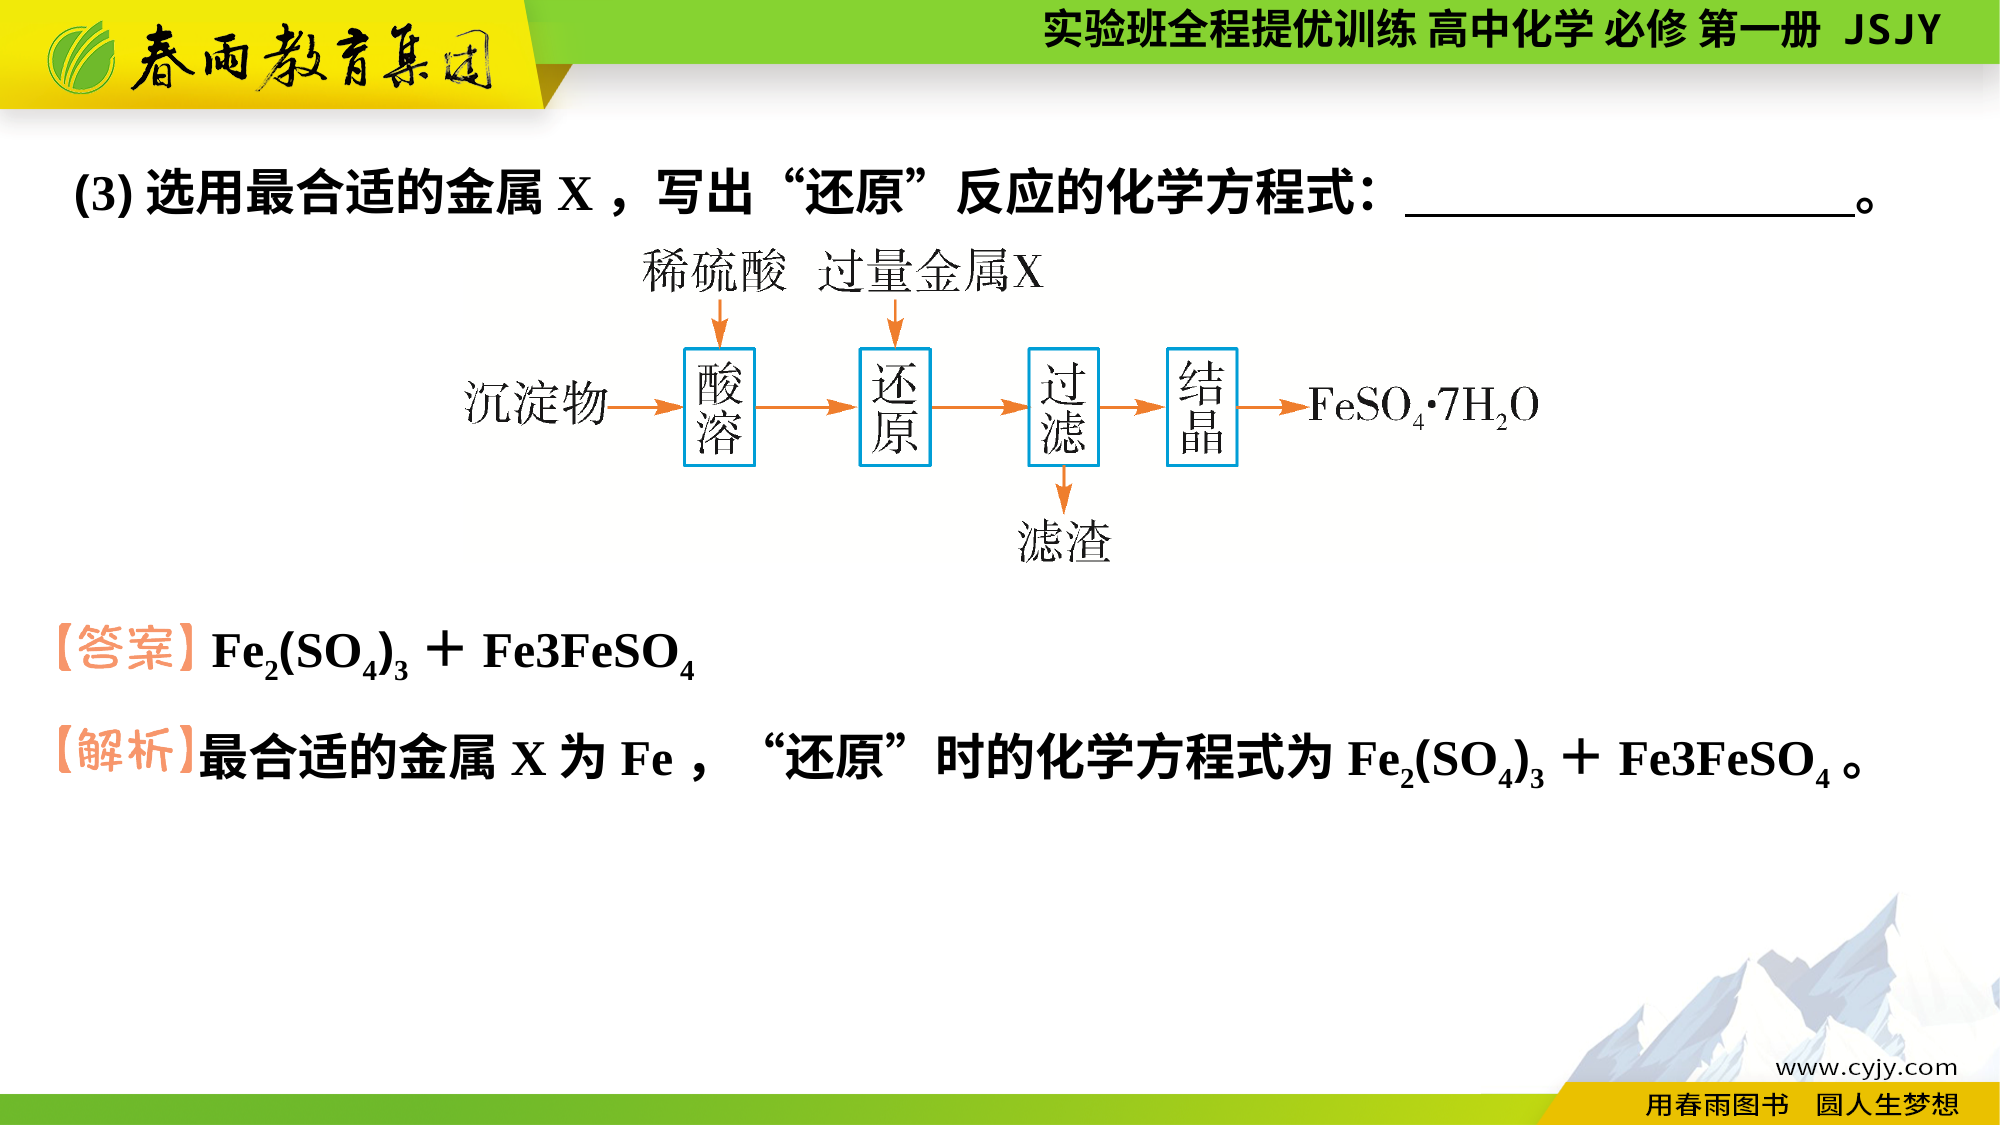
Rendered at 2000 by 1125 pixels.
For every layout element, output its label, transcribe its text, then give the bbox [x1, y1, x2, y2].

picture [0, 0, 2000, 1125]
list (3)选用最合适的金属X，写出“还原”反应的化学方程式： 。 [59, 122, 1944, 217]
